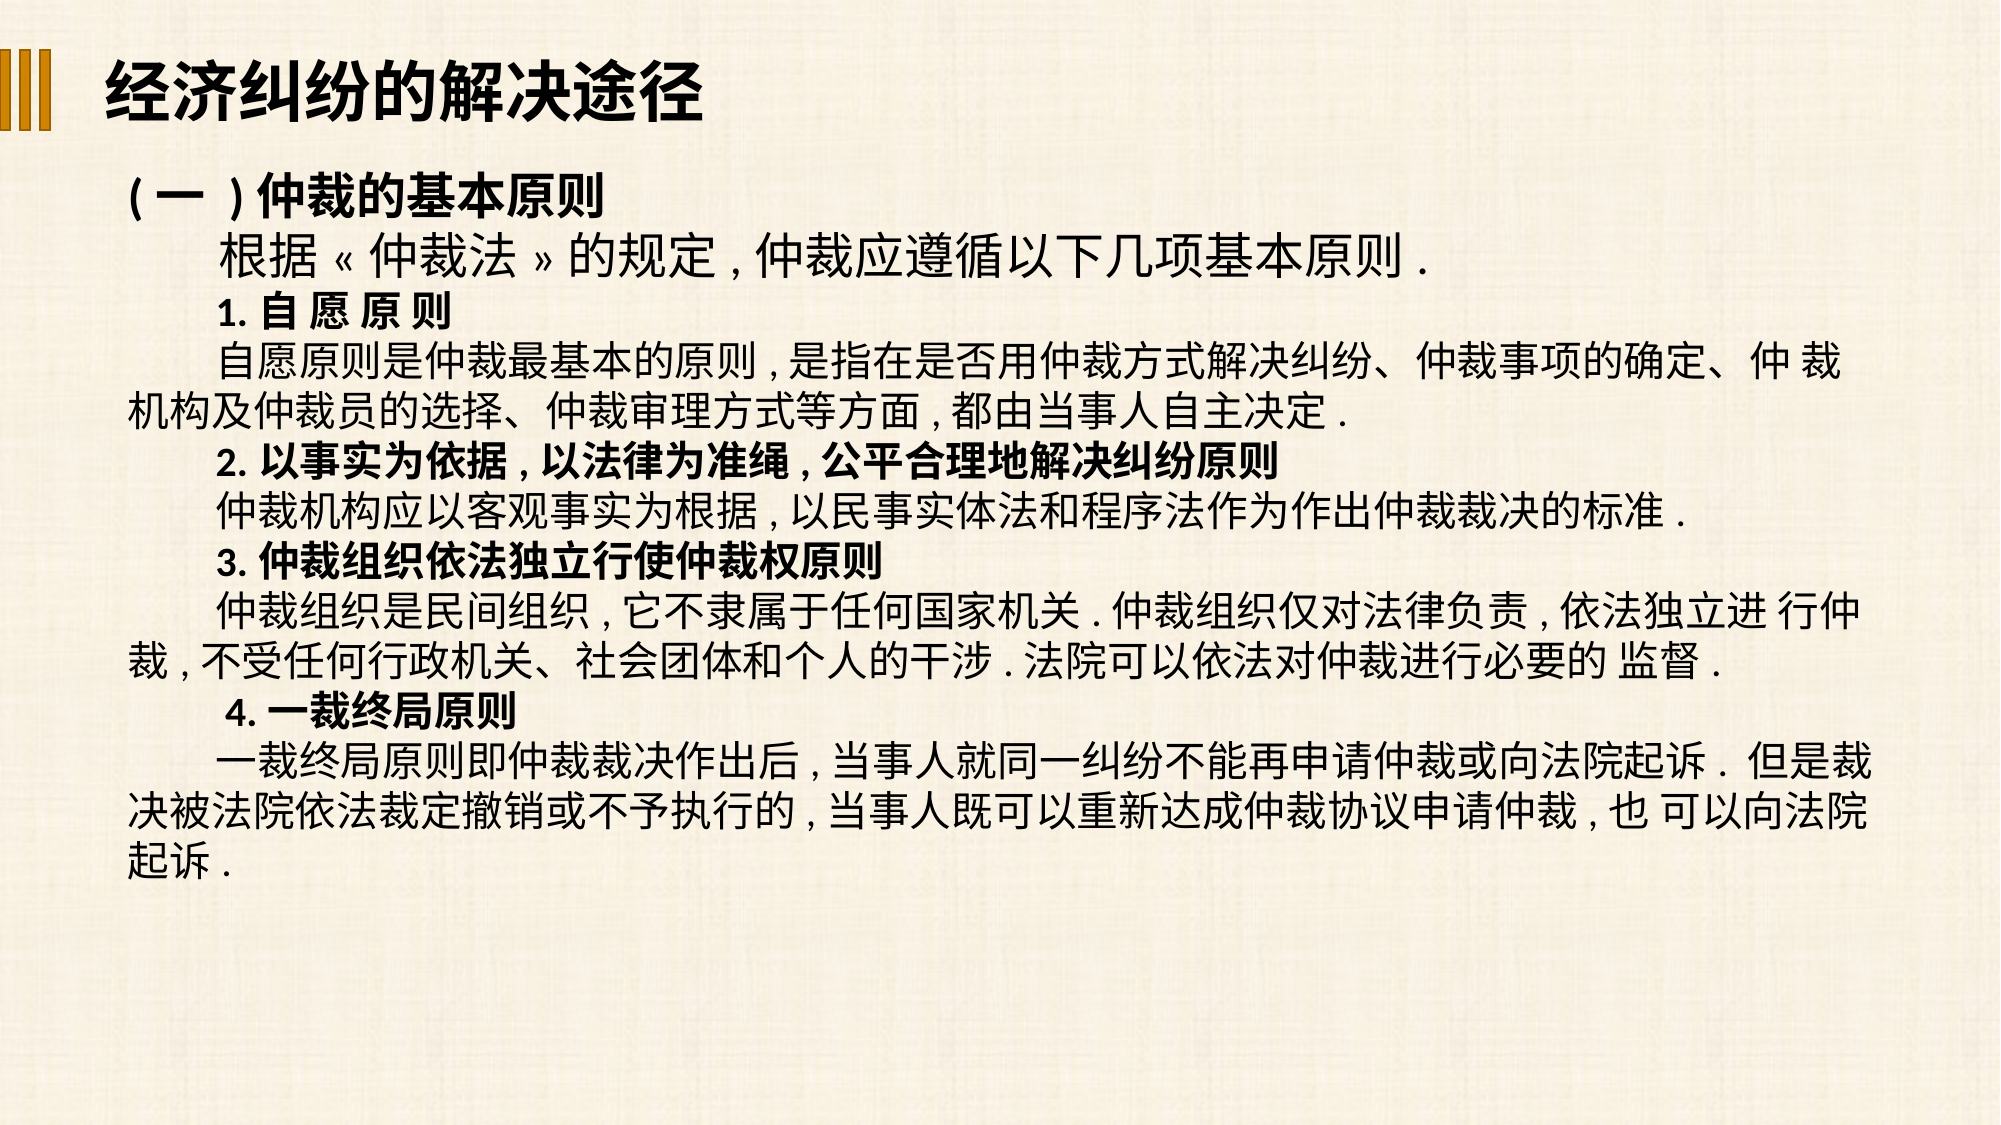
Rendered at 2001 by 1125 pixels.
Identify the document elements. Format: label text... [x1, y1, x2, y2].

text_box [0, 49, 50, 131]
text_box (一 )仲裁的基本原则 根据«仲裁法»的规定,仲裁应遵循以下几项基本原则. 1.自 愿 原 则 自愿原则是仲裁最基本的原则,是指在是否用仲裁方式解决纠纷、仲裁事项的确定、仲 裁机构及仲裁员的选择、仲裁审理方式等方面,都由当事人自主决定. 2.以事实为依据,以法律为准绳,公平合理地解决纠纷原则 仲裁机构应以客观事实为根据,以民事实体法和程序法作为作出仲裁裁决的标准. 3.仲裁组织依法独立行使仲裁权原则 仲裁组织是民间组织,它不隶属于任何国家机关.仲裁组织仅对法律负责,依法独立进 行仲裁,不受任何行政机关、社会团体和个人的干涉.法院可以依法对仲裁进行必要的 监督. 4.一裁终局原则 一裁终局原则即仲裁裁决作出后,当事人就同一纠纷不能再申请仲裁或向法院起诉. 但是裁决被法院依法裁定撤销或不予执行的,当事人既可以重新达成仲裁协议申请仲裁,也 可以向法院起诉. [113, 157, 1893, 893]
text_box 经济纠纷的解决途径 [89, 41, 1287, 137]
